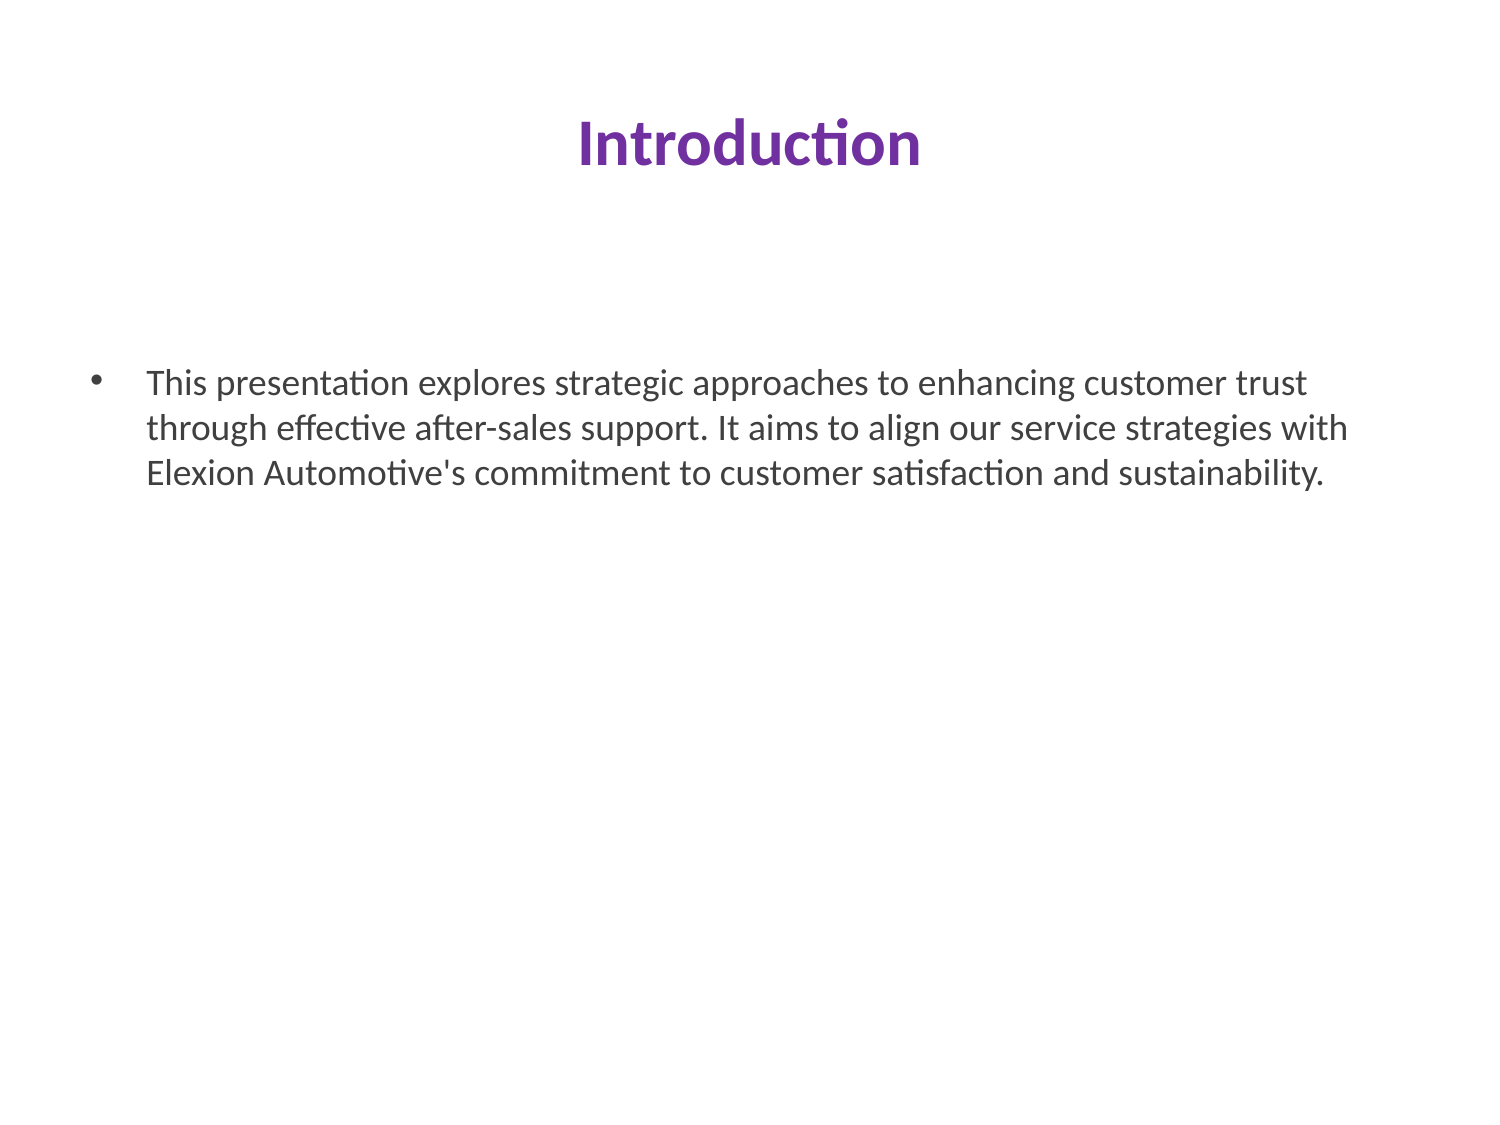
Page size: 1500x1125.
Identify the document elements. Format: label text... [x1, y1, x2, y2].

list This presentation explores strategic approaches to enhancing customer trust through effective after-sales support. It aims to align our service strategies with Elexion Automotive's commitment to customer satisfaction and sustainability. [75, 262, 1425, 1005]
title Introduction [75, 45, 1425, 233]
